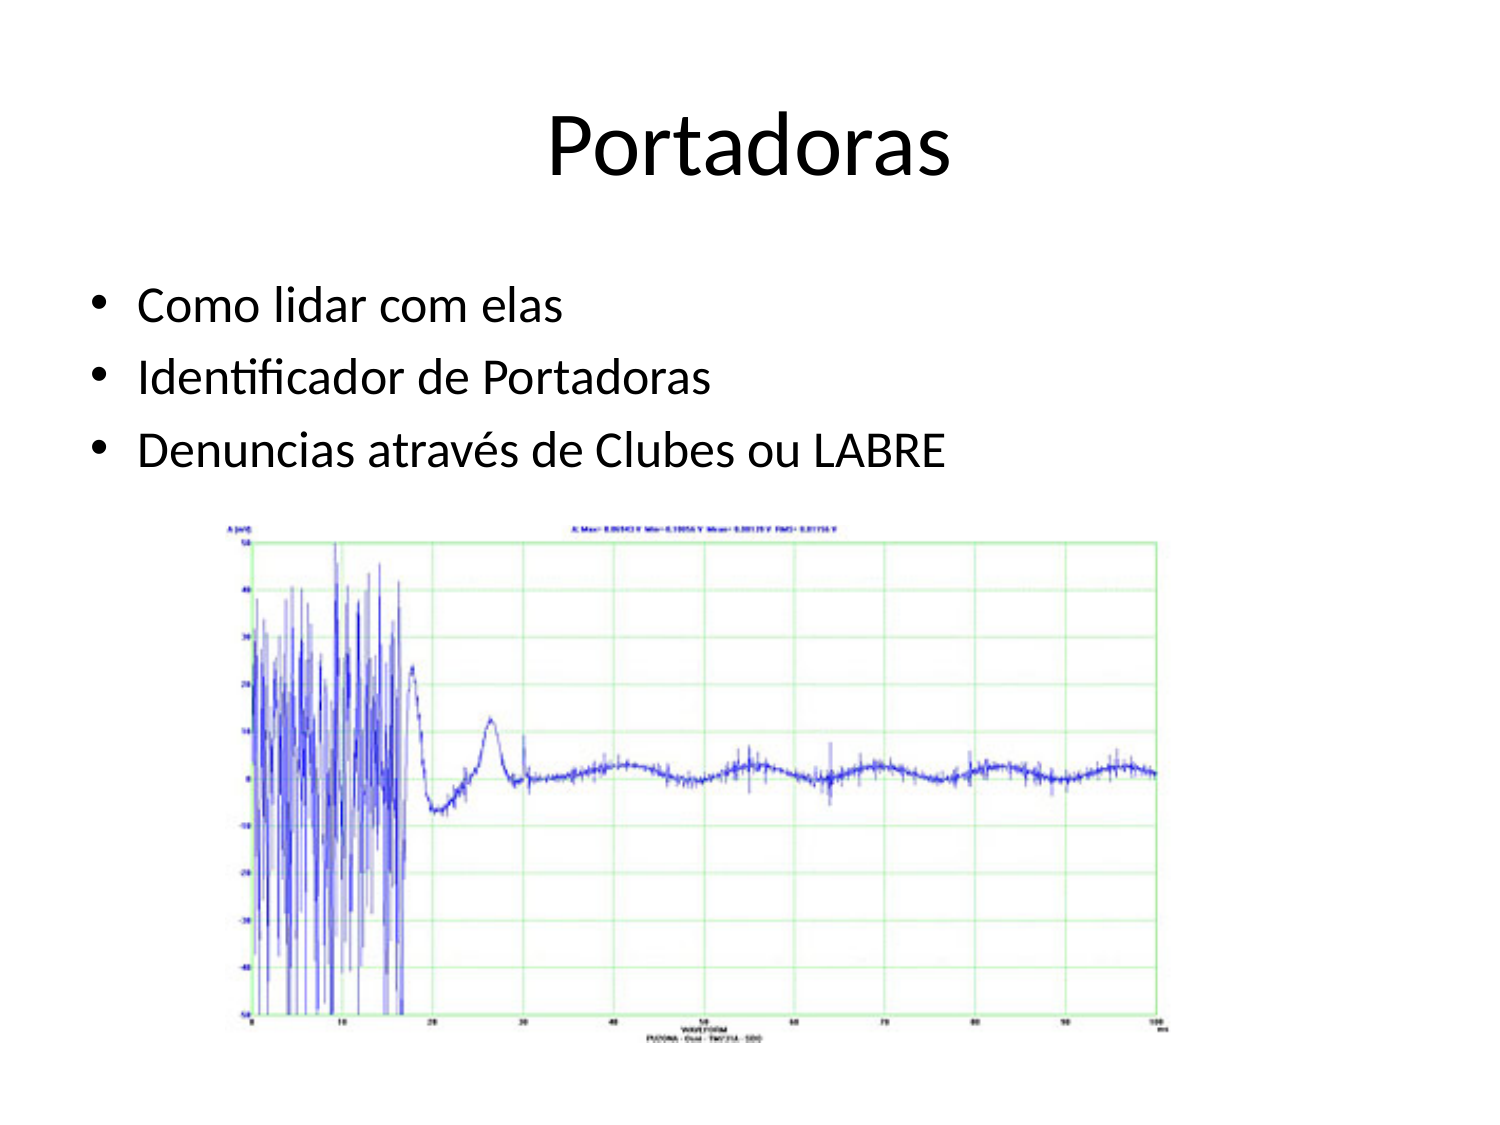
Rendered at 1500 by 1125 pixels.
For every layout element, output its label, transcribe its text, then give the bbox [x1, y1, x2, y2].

title Portadoras [75, 45, 1425, 233]
list Como lidar com elas Identificador de Portadoras Denuncias através de Clubes ou LABRE [75, 262, 1425, 488]
picture [224, 525, 1176, 1043]
